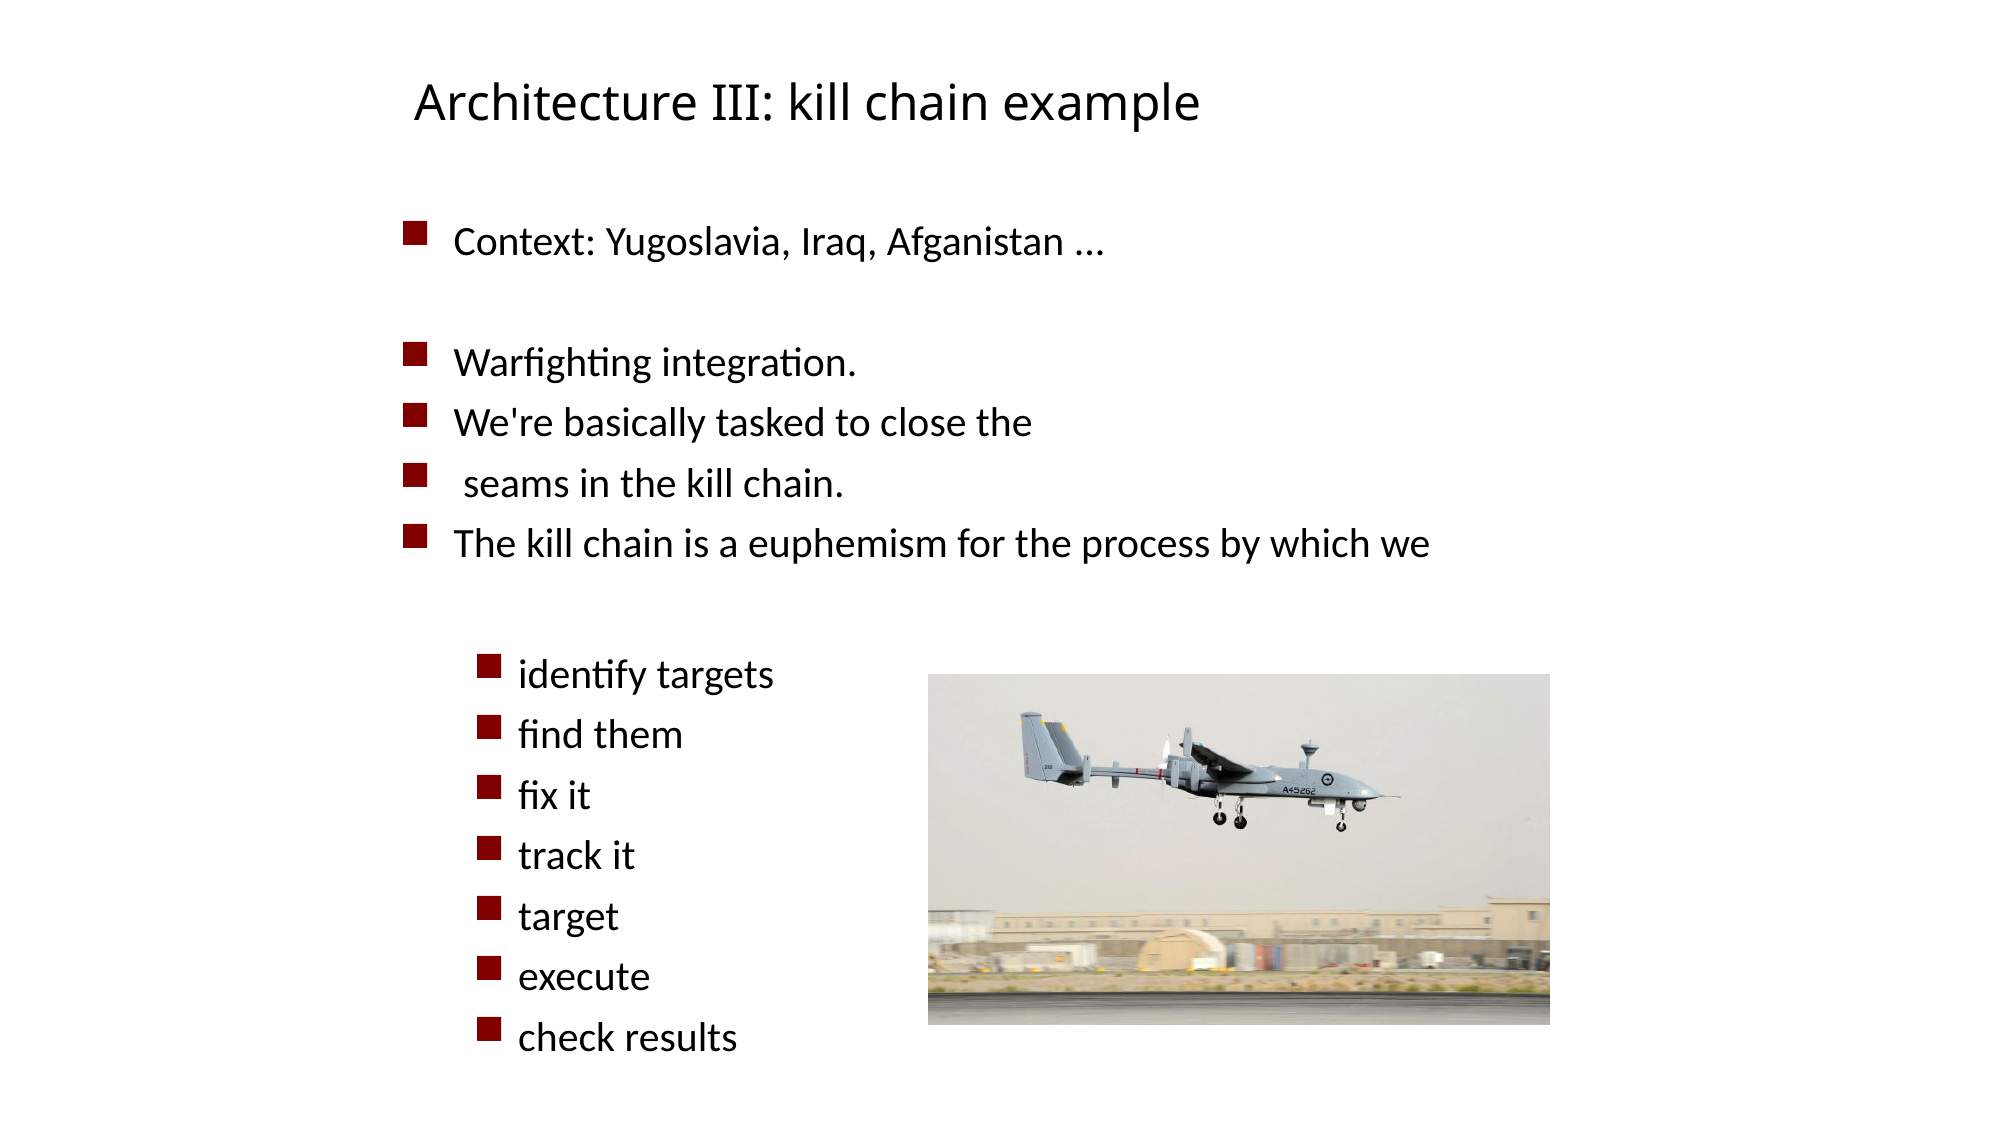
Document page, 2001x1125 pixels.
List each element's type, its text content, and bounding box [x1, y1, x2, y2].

picture [928, 674, 1550, 1025]
list Context: Yugoslavia, Iraq, Afganistan ... Warfighting integration. We're basically tasked to close the seams in the kill chain. The kill chain is a euphemism for the process by which we identify targets find them fix it track it target execute check results [383, 146, 1672, 1110]
title Architecture III: kill chain example [399, 3, 1663, 139]
